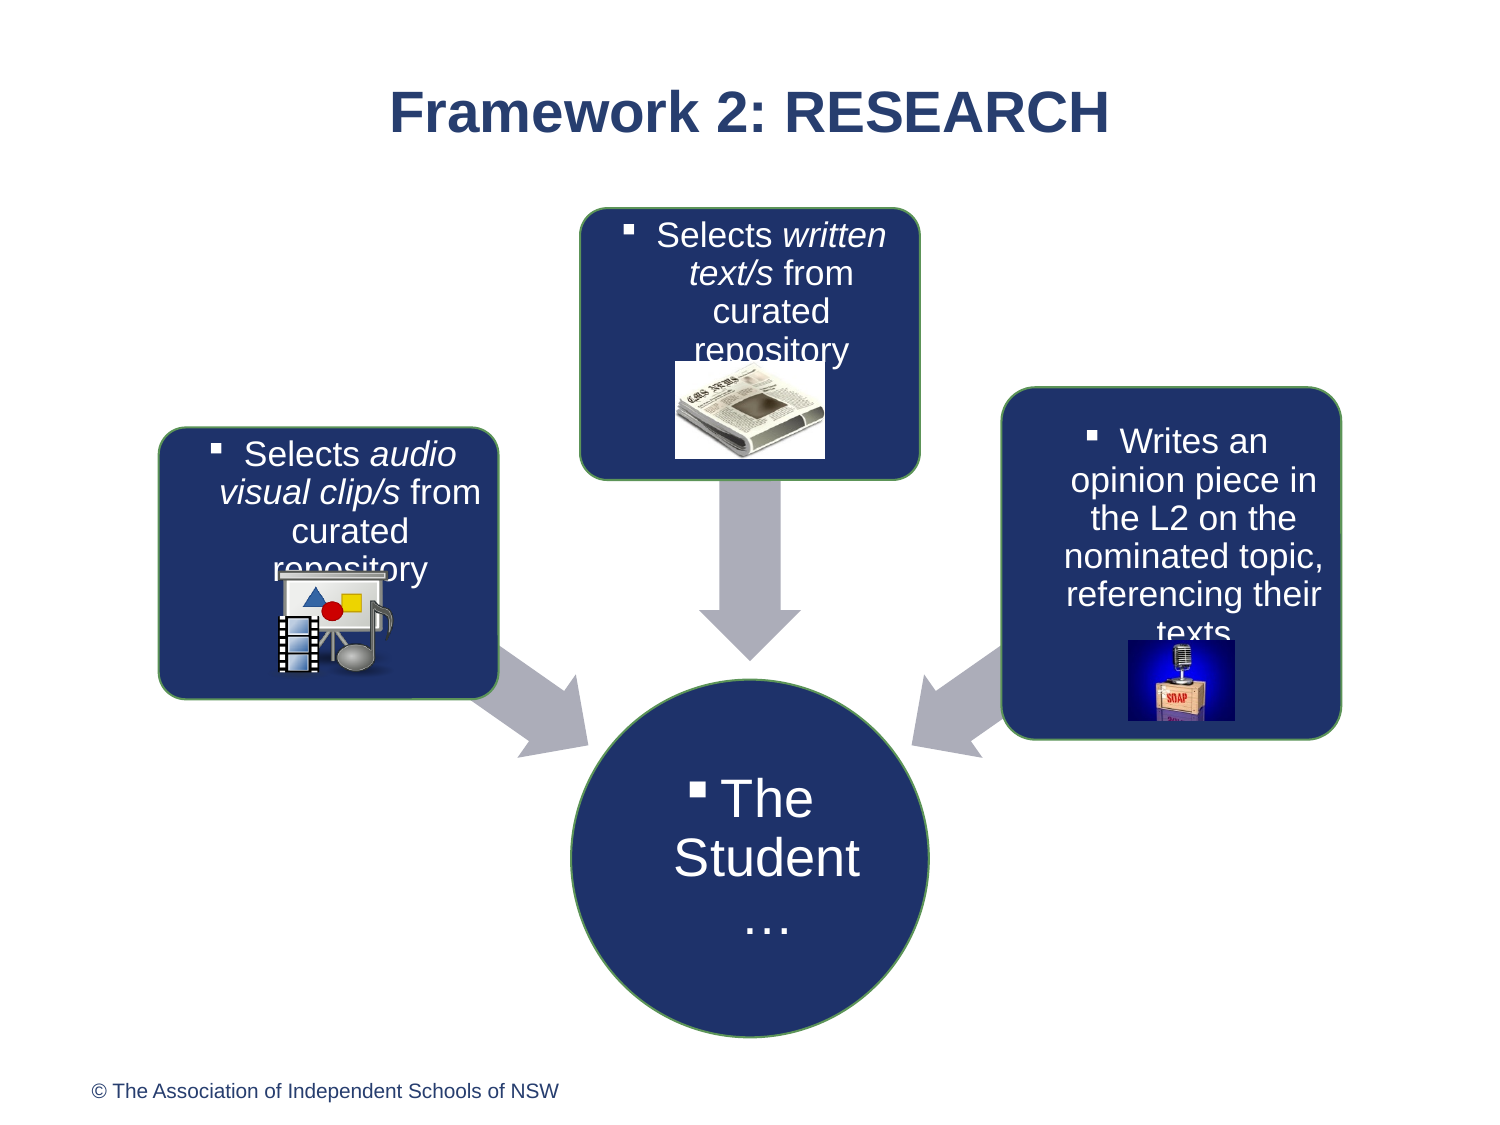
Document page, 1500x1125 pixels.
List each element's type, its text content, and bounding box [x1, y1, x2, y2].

title Framework 2: RESEARCH [87, 66, 1413, 149]
picture [675, 361, 825, 459]
picture [265, 565, 399, 681]
picture [1127, 640, 1235, 721]
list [87, 208, 1413, 1038]
